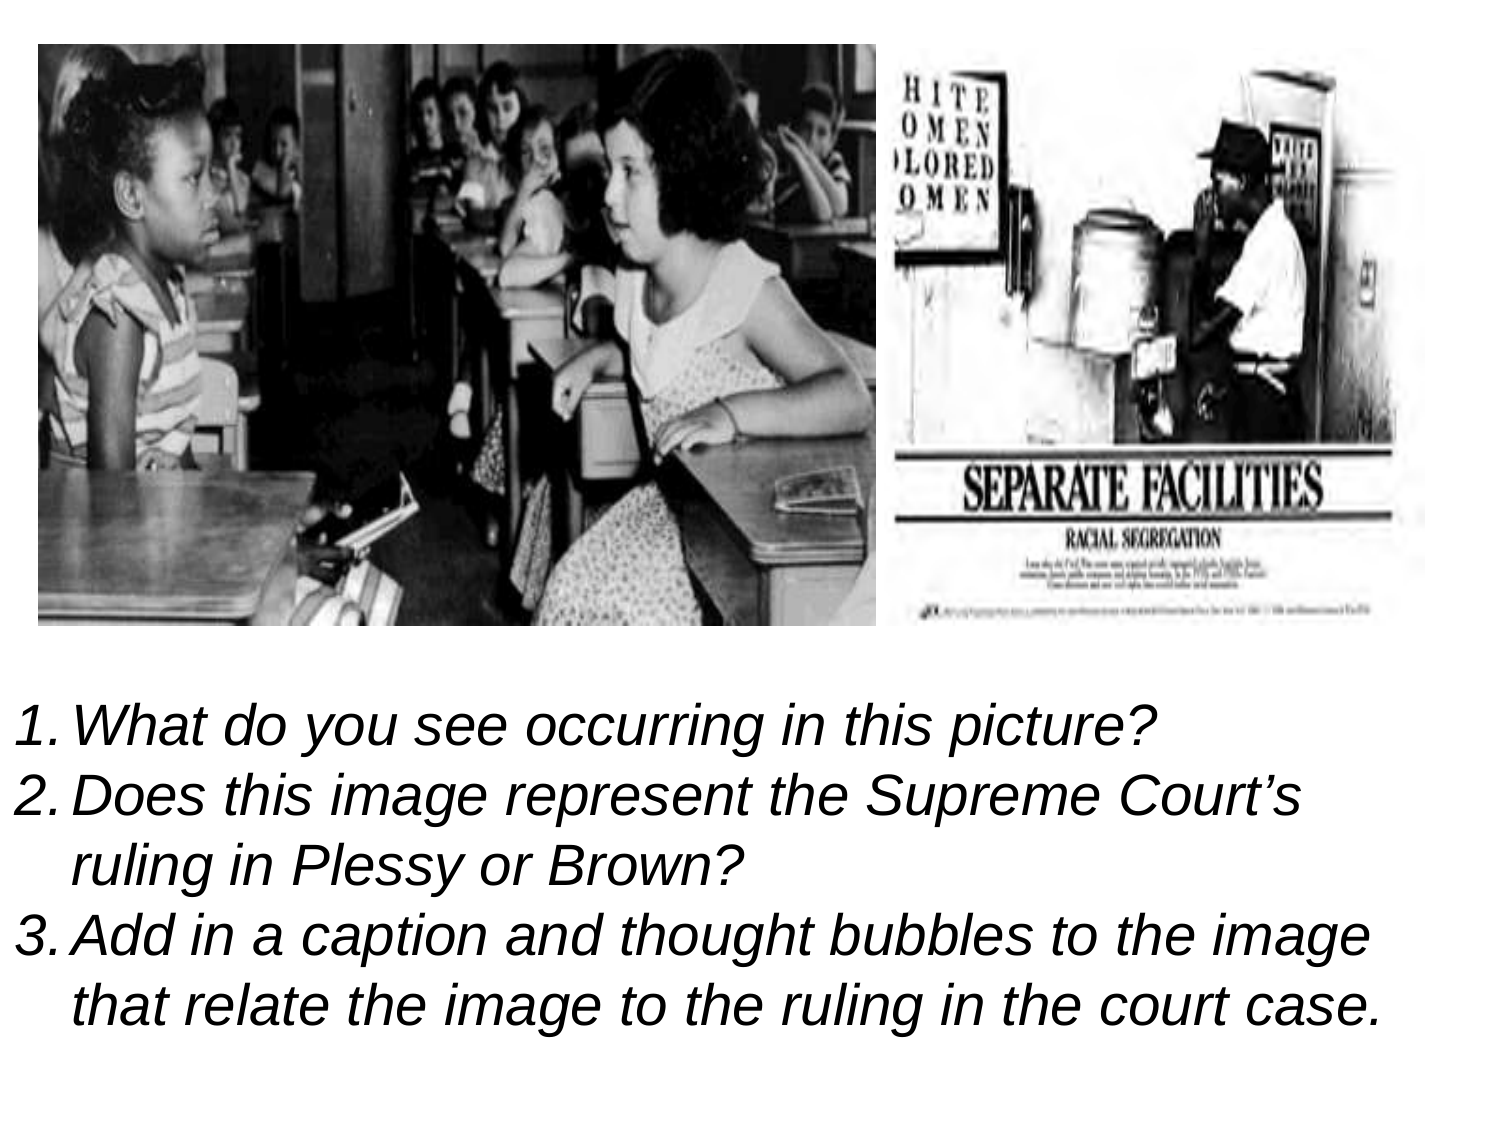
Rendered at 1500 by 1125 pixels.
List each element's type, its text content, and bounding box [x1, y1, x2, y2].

picture [884, 47, 1426, 626]
picture [38, 44, 876, 626]
text_box What do you see occurring in this picture? Does this image represent the Supreme Court’s ruling in Plessy or Brown? Add in a caption and thought bubbles to the image that relate the image to the ruling in the court case. [0, 679, 1425, 1115]
